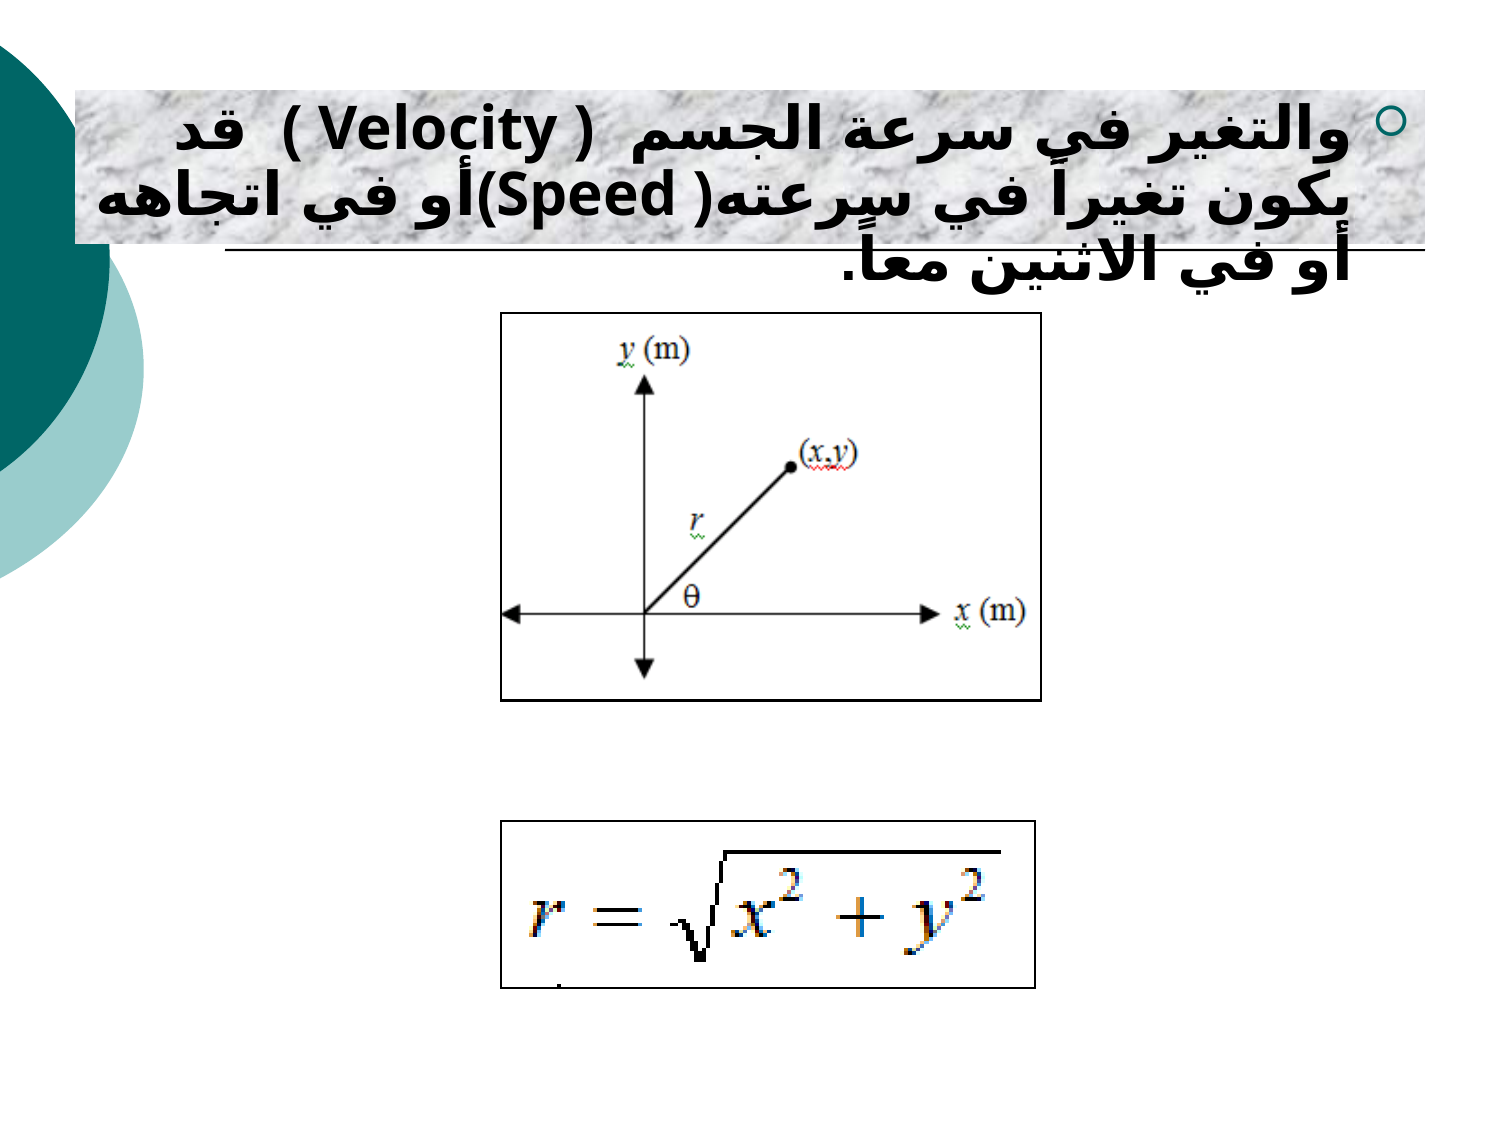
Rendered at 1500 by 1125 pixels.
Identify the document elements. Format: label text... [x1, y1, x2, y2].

picture [501, 314, 1041, 700]
list والتغير في سرعة الجسم ( Velocity ) قد يكون تغيراً في سرعته( Speed)أو في اتجاهه أو في الاثنين معاً. [75, 90, 1425, 244]
picture [501, 822, 1034, 988]
